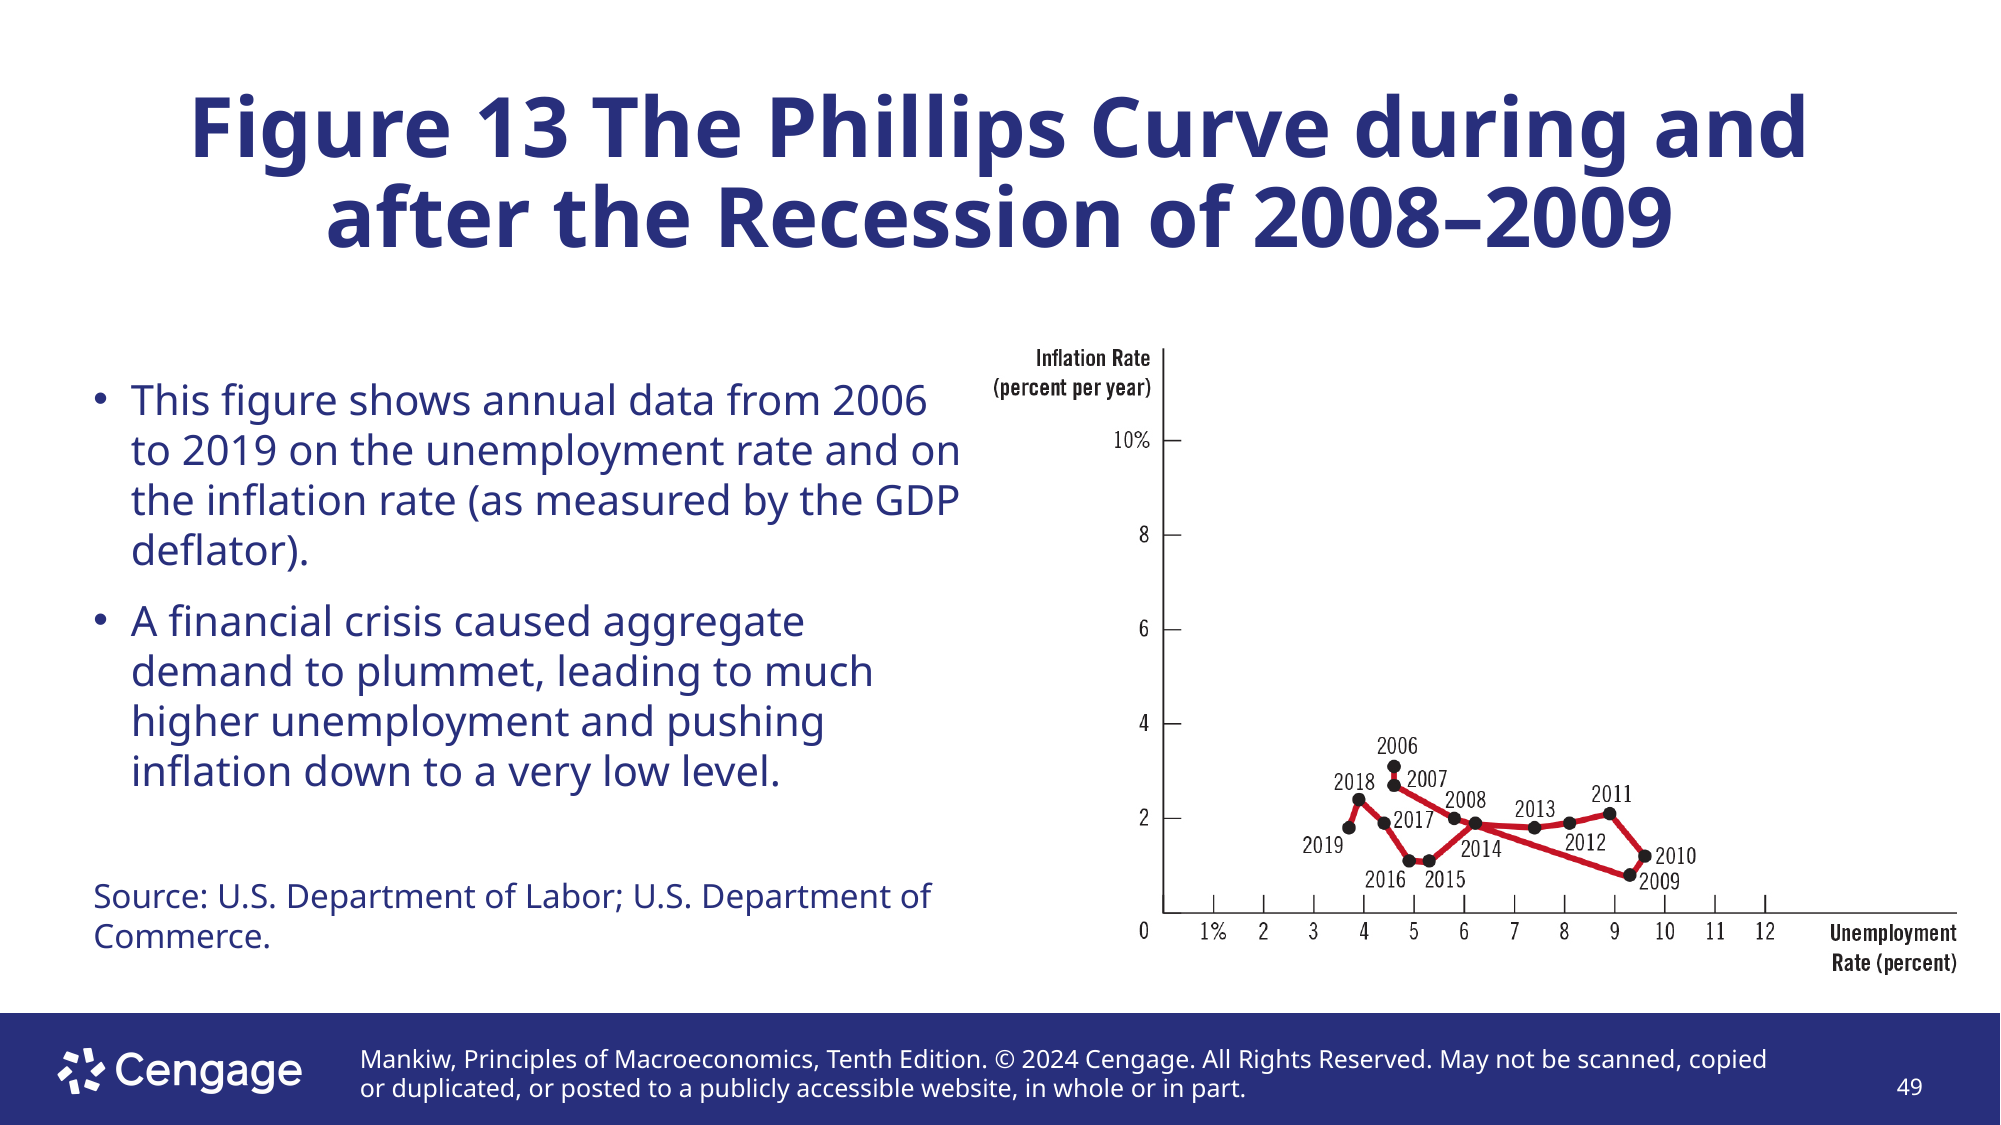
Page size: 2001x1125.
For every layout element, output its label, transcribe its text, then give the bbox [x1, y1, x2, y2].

picture [30, 1020, 329, 1122]
title Figure 13 The Phillips Curve during and after the Recession of 2008–2009 [78, 77, 1923, 278]
list This figure shows annual data from 2006 to 2019 on the unemployment rate and on the inflation rate (as measured by the GDP deflator). A financial crisis caused aggregate demand to plummet, leading to much higher unemployment and pushing inflation down to a very low level. Source: U.S. Department of Labor; U.S. Department of Commerce. [78, 366, 988, 995]
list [993, 346, 1957, 976]
